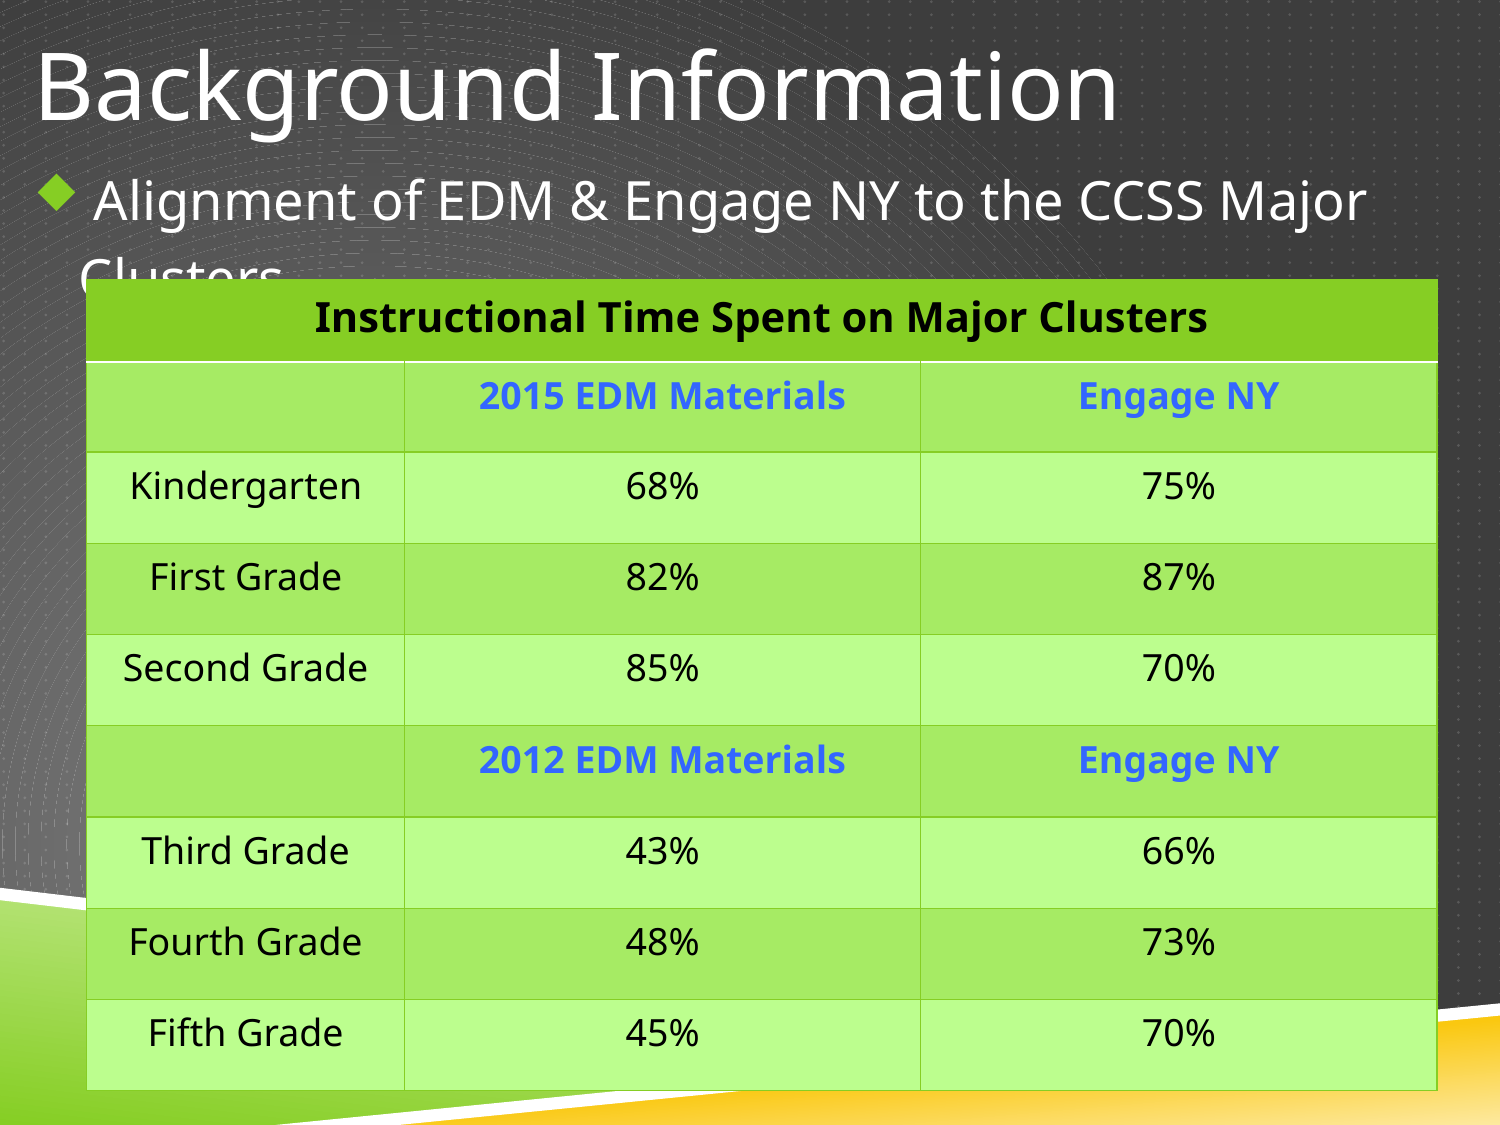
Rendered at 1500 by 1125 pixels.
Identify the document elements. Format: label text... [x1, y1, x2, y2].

table_cell 87% [921, 544, 1436, 634]
table_cell [87, 363, 404, 451]
list Background Information Alignment of EDM & Engage NY to the CCSS Major Clusters [22, 0, 1494, 845]
table_cell Engage NY [921, 363, 1436, 451]
table_cell Kindergarten [87, 453, 404, 543]
table_cell 48% [405, 909, 920, 999]
table_cell 85% [405, 635, 920, 725]
table_cell 2015 EDM Materials [405, 363, 920, 451]
table_cell Fifth Grade [87, 1000, 404, 1090]
table_cell 2012 EDM Materials [405, 726, 920, 816]
table_cell 43% [405, 818, 920, 908]
table_cell 75% [921, 453, 1436, 543]
table_cell Engage NY [921, 726, 1436, 816]
table_cell 82% [405, 544, 920, 634]
table_cell 68% [405, 453, 920, 543]
table_cell Fourth Grade [87, 909, 404, 999]
table_header Instructional Time Spent on Major Clusters [87, 281, 1436, 361]
table_cell Third Grade [87, 818, 404, 908]
table_cell Second Grade [87, 635, 404, 725]
table_cell 70% [921, 1000, 1436, 1090]
table_cell First Grade [87, 544, 404, 634]
table_cell 73% [921, 909, 1436, 999]
table_cell [87, 726, 404, 816]
table_cell 66% [921, 818, 1436, 908]
table_cell 45% [405, 1000, 920, 1090]
table_cell 70% [921, 635, 1436, 725]
